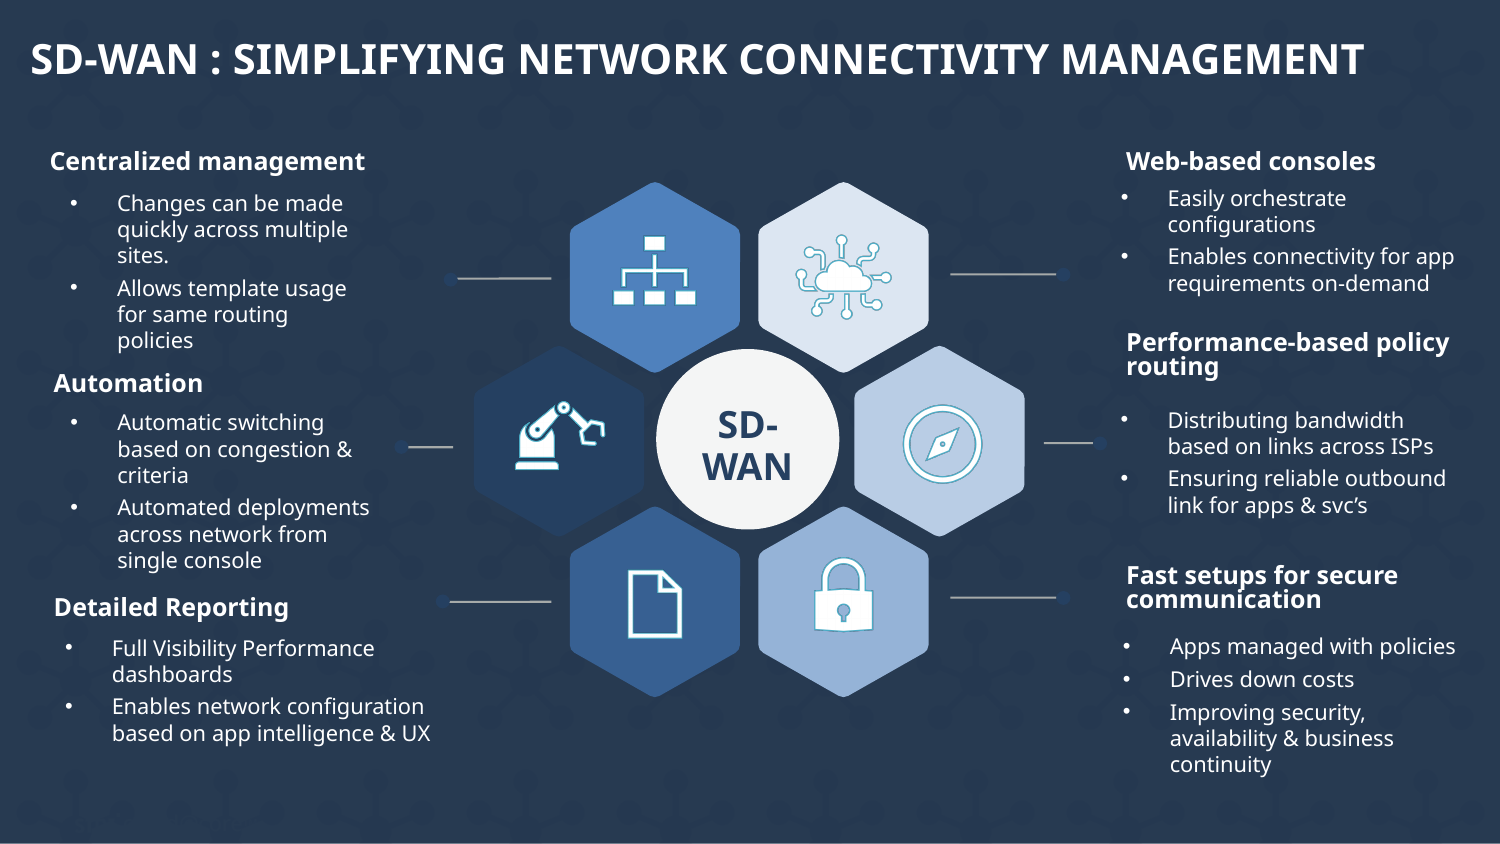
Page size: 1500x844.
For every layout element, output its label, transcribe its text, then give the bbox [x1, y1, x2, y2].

title SD-WAN : SIMPLIFYING Network CONNECTIVITY Management [30, 24, 1459, 91]
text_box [41, 132, 1500, 804]
